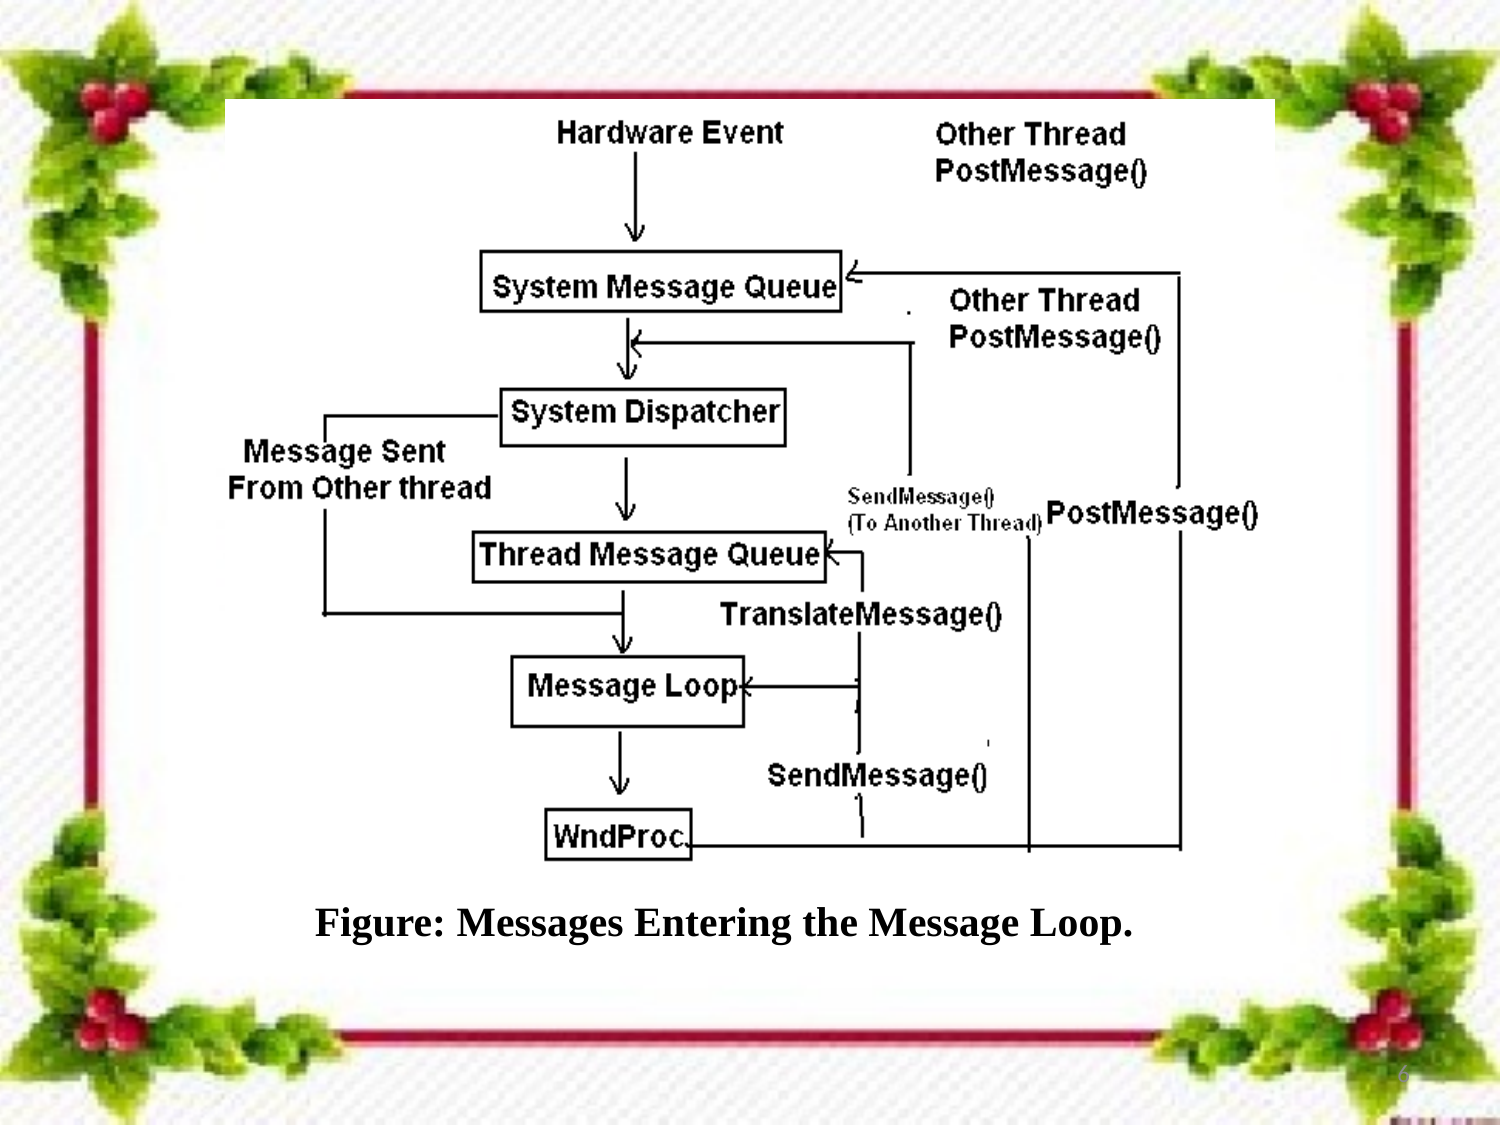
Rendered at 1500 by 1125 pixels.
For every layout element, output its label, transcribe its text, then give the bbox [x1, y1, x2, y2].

slide_number 6 [1074, 1042, 1425, 1103]
picture [0, 0, 1500, 1125]
text_box Figure: Messages Entering the Message Loop. [300, 887, 1200, 953]
